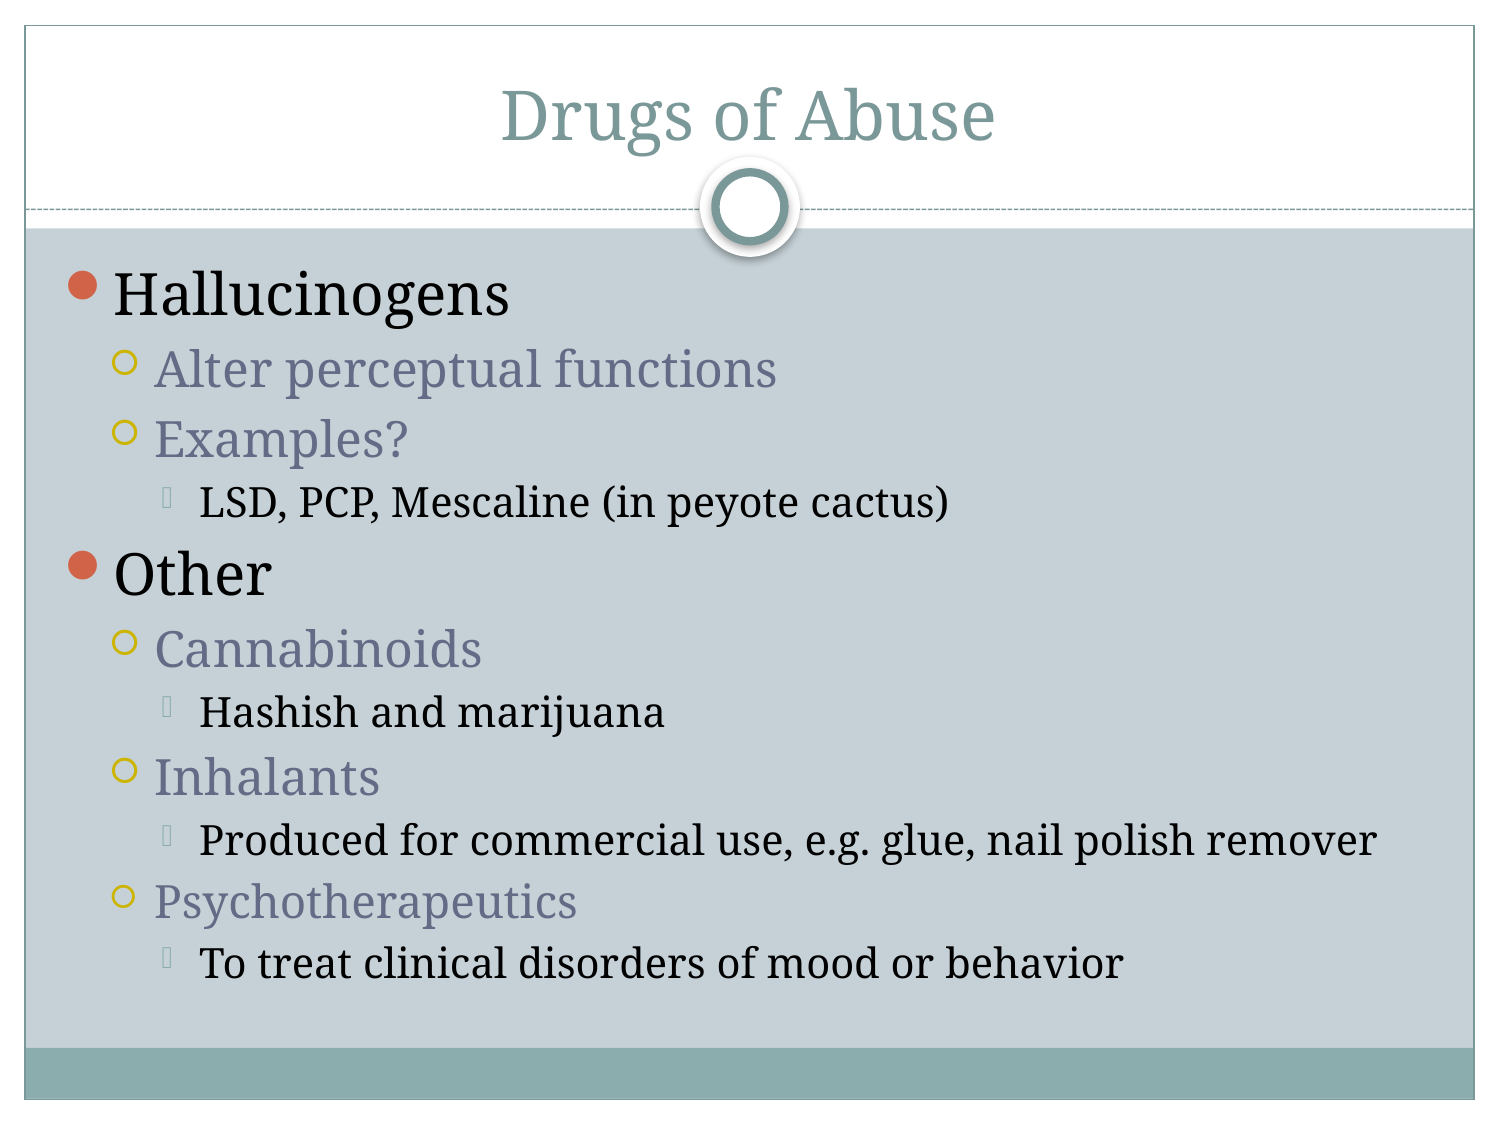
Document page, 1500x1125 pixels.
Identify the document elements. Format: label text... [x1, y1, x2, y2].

list Hallucinogens Alter perceptual functions Examples? LSD, PCP, Mescaline (in peyote cactus) Other Cannabinoids Hashish and marijuana Inhalants Produced for commercial use, e.g. glue, nail polish remover Psychotherapeutics To treat clinical disorders of mood or behavior [49, 249, 1450, 1005]
title Drugs of Abuse [49, 37, 1450, 162]
